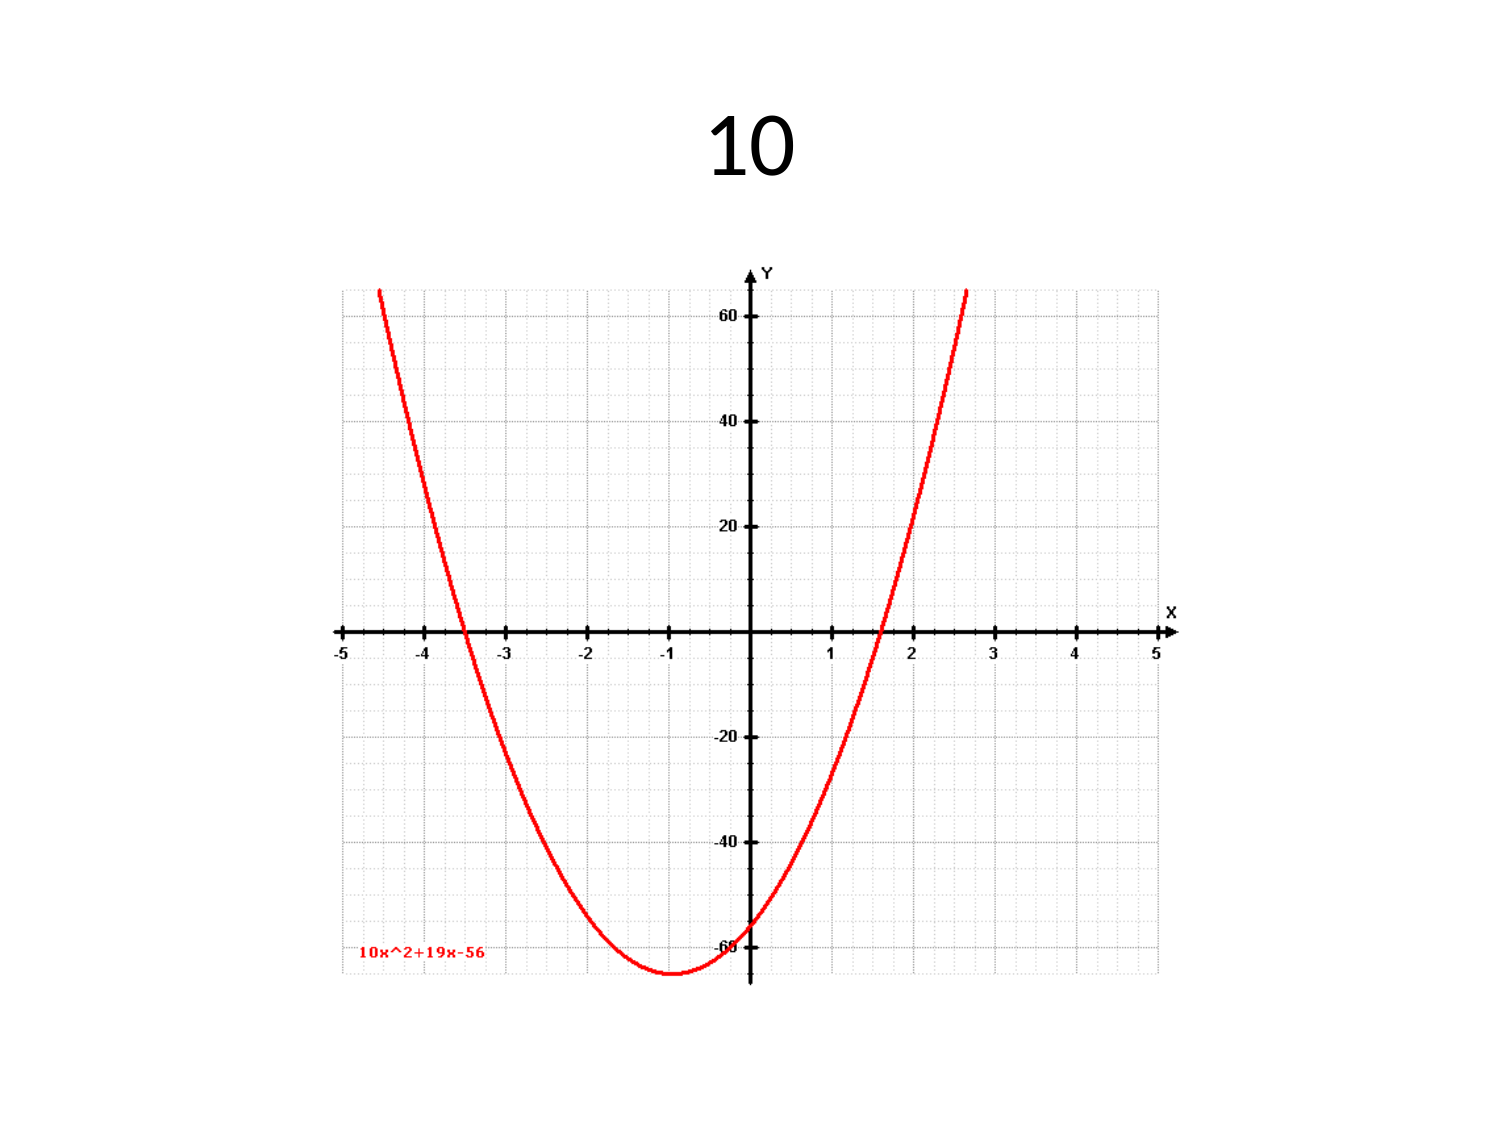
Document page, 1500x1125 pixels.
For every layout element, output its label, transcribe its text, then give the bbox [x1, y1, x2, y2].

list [312, 262, 1188, 1006]
title 10 [75, 45, 1425, 233]
